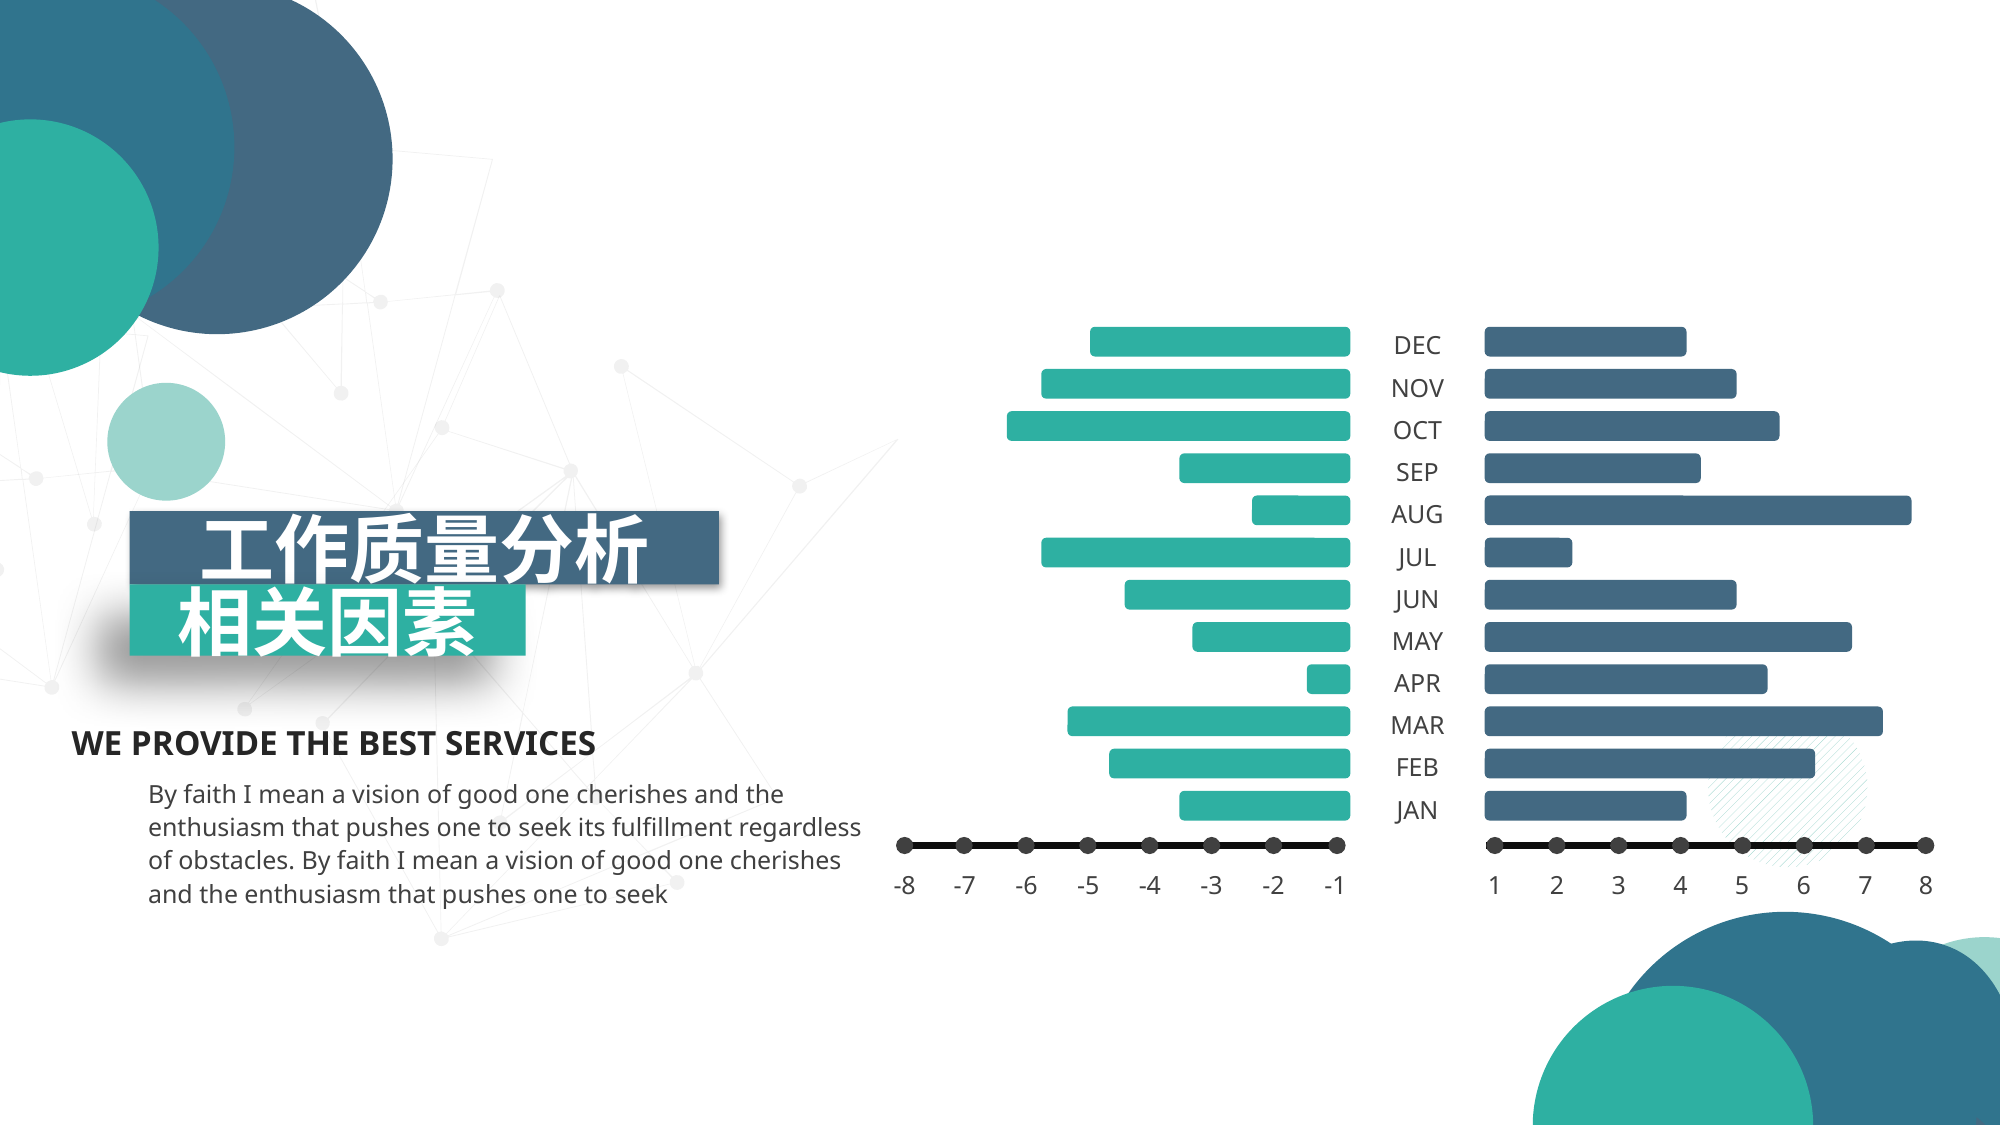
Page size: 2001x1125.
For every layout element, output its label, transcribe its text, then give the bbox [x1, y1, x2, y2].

text_box By faith I mean a vision of good one cherishes and the enthusiasm that pushes one to seek its fulfillment regardless of obstacles. By faith I mean a vision of good one cherishes and the enthusiasm that pushes one to seek [788, 767, 882, 916]
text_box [880, 322, 1947, 909]
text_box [1439, 843, 2000, 1125]
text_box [0, 0, 788, 1013]
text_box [0, 0, 432, 377]
